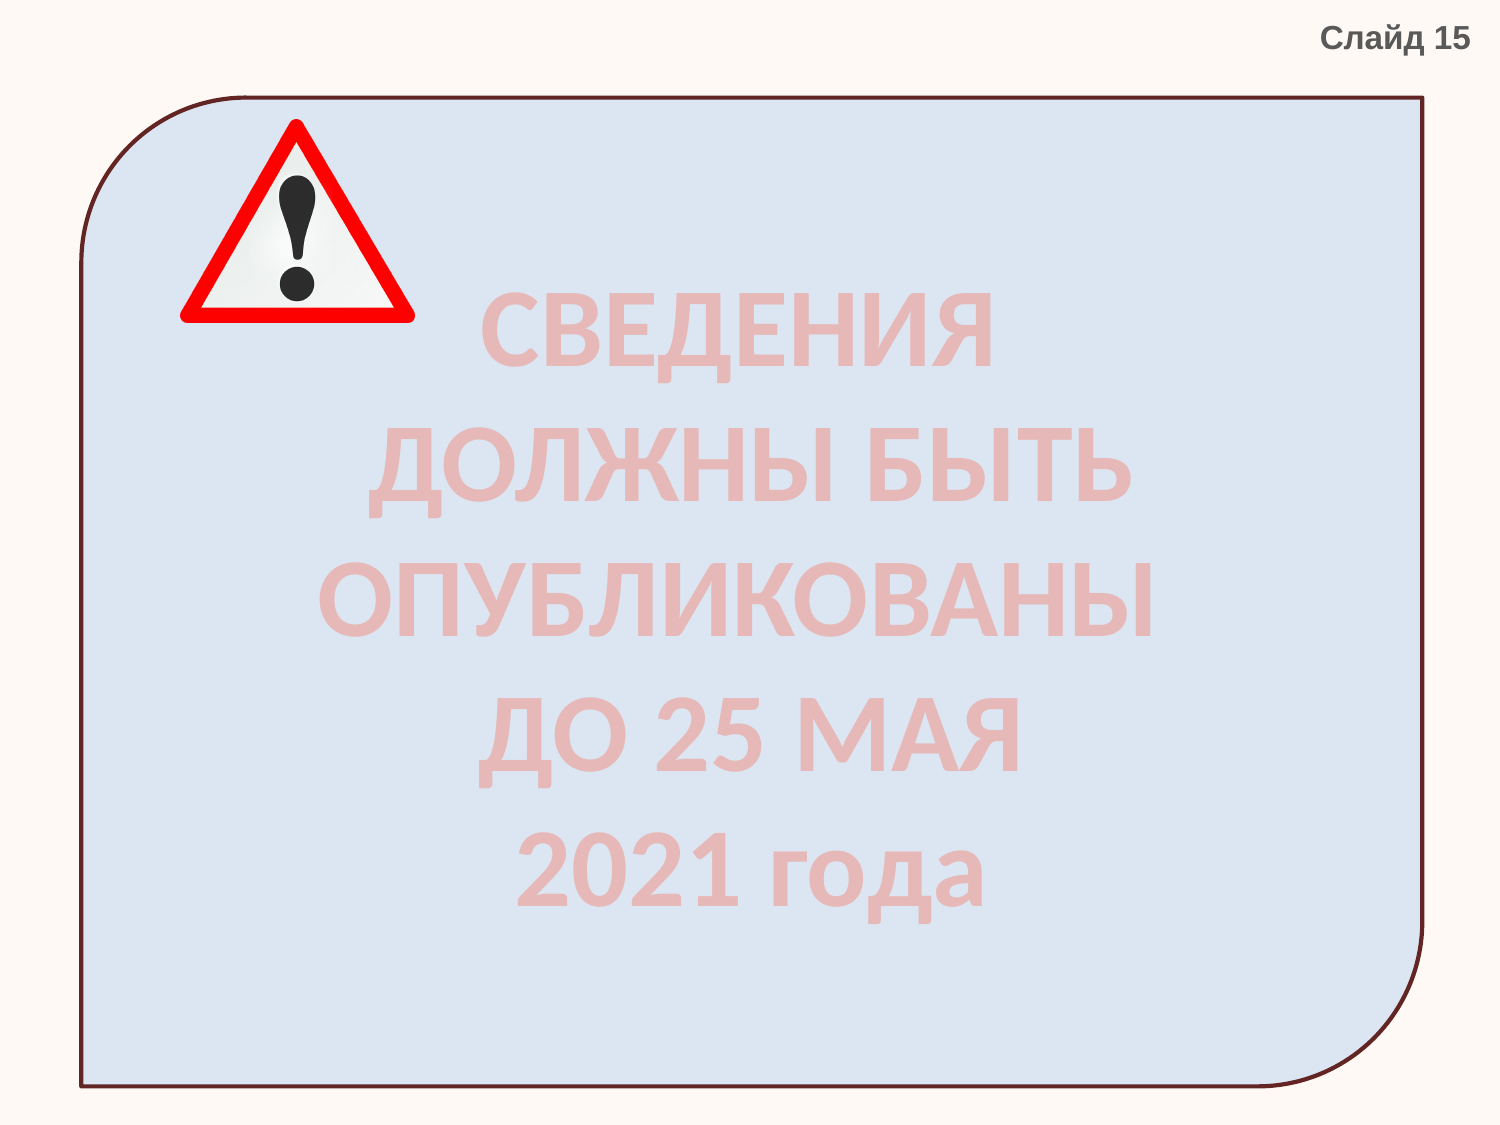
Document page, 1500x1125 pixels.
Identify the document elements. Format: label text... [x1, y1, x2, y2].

text_box СВЕДЕНИЯ ДОЛЖНЫ БЫТЬ ОПУБЛИКОВАНЫ ДО 25 МАЯ 2021 года [79, 95, 1425, 1089]
picture [180, 119, 416, 323]
text_box Слайд 15 [1288, 9, 1486, 64]
